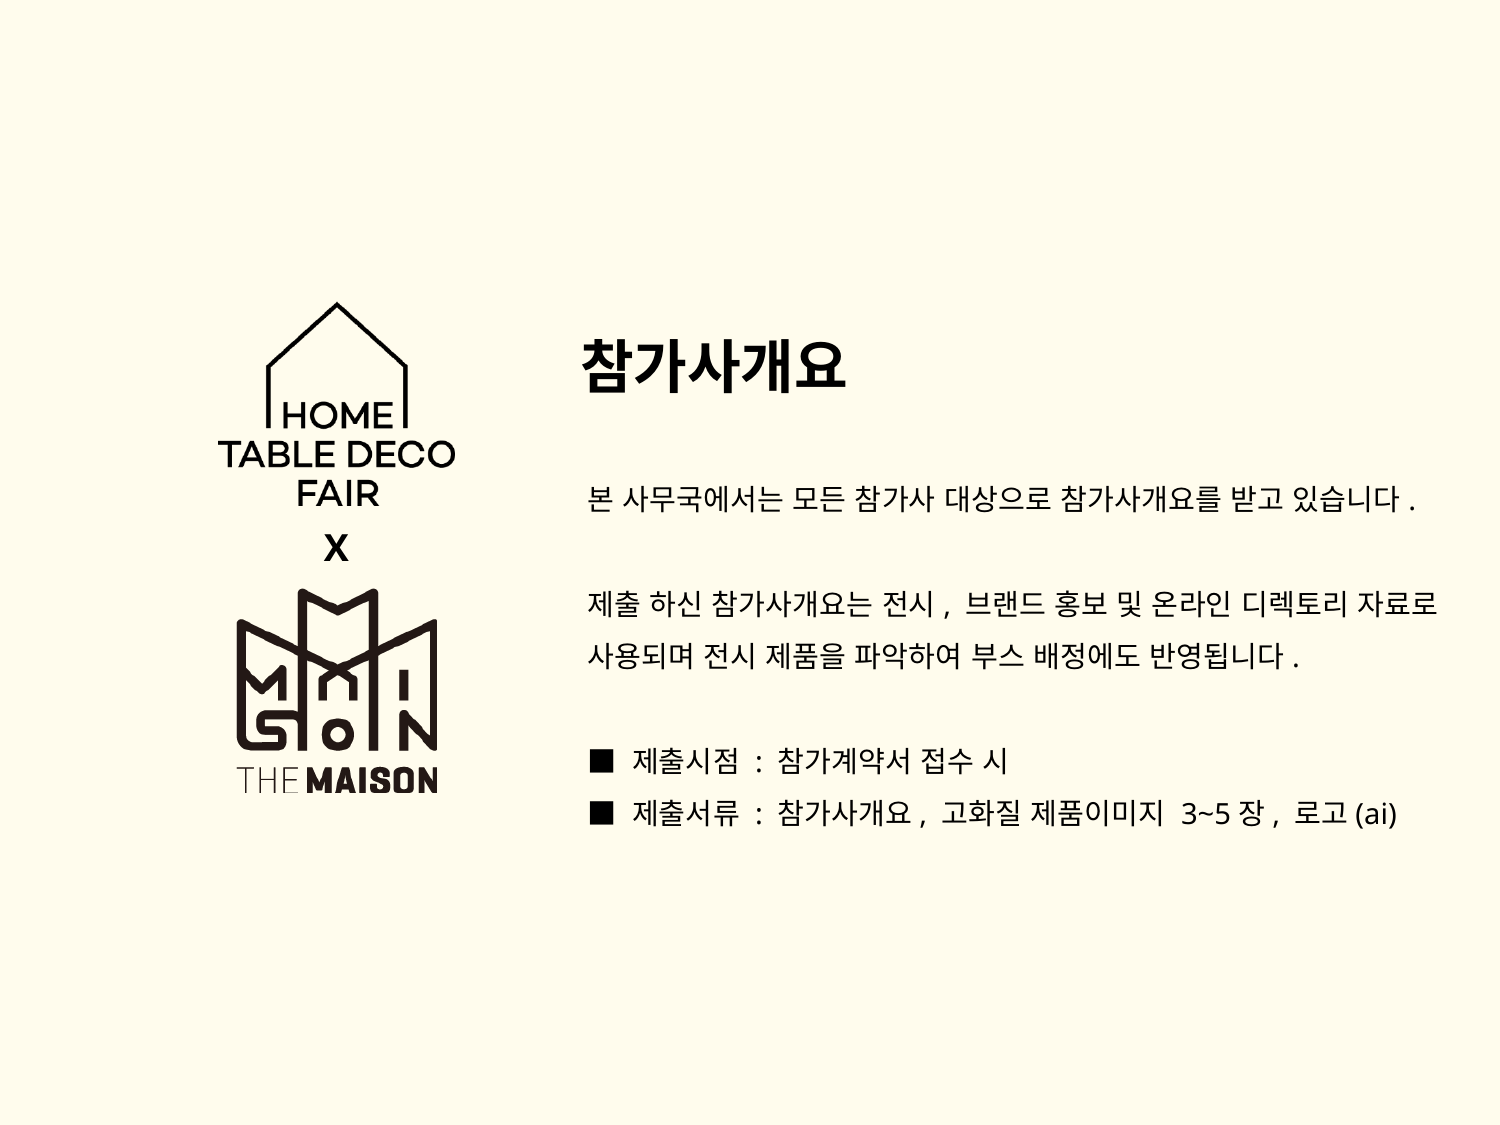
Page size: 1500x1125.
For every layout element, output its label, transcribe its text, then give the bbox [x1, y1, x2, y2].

text_box 본 사무국에서는 모든 참가사 대상으로 참가사개요를 받고 있습니다. 제출 하신 참가사개요는 전시, 브랜드 홍보 및 온라인 디렉토리 자료로 사용되며 전시 제품을 파악하여 부스 배정에도 반영됩니다. ■ 제출시점 : 참가계약서 접수 시 ■ 제출서류 : 참가사개요, 고화질 제품이미지 3~5장, 로고(ai) [572, 456, 1459, 838]
picture [218, 301, 455, 507]
text_box X [309, 516, 364, 577]
picture [236, 588, 437, 793]
text_box 참가사개요 [565, 323, 1113, 408]
